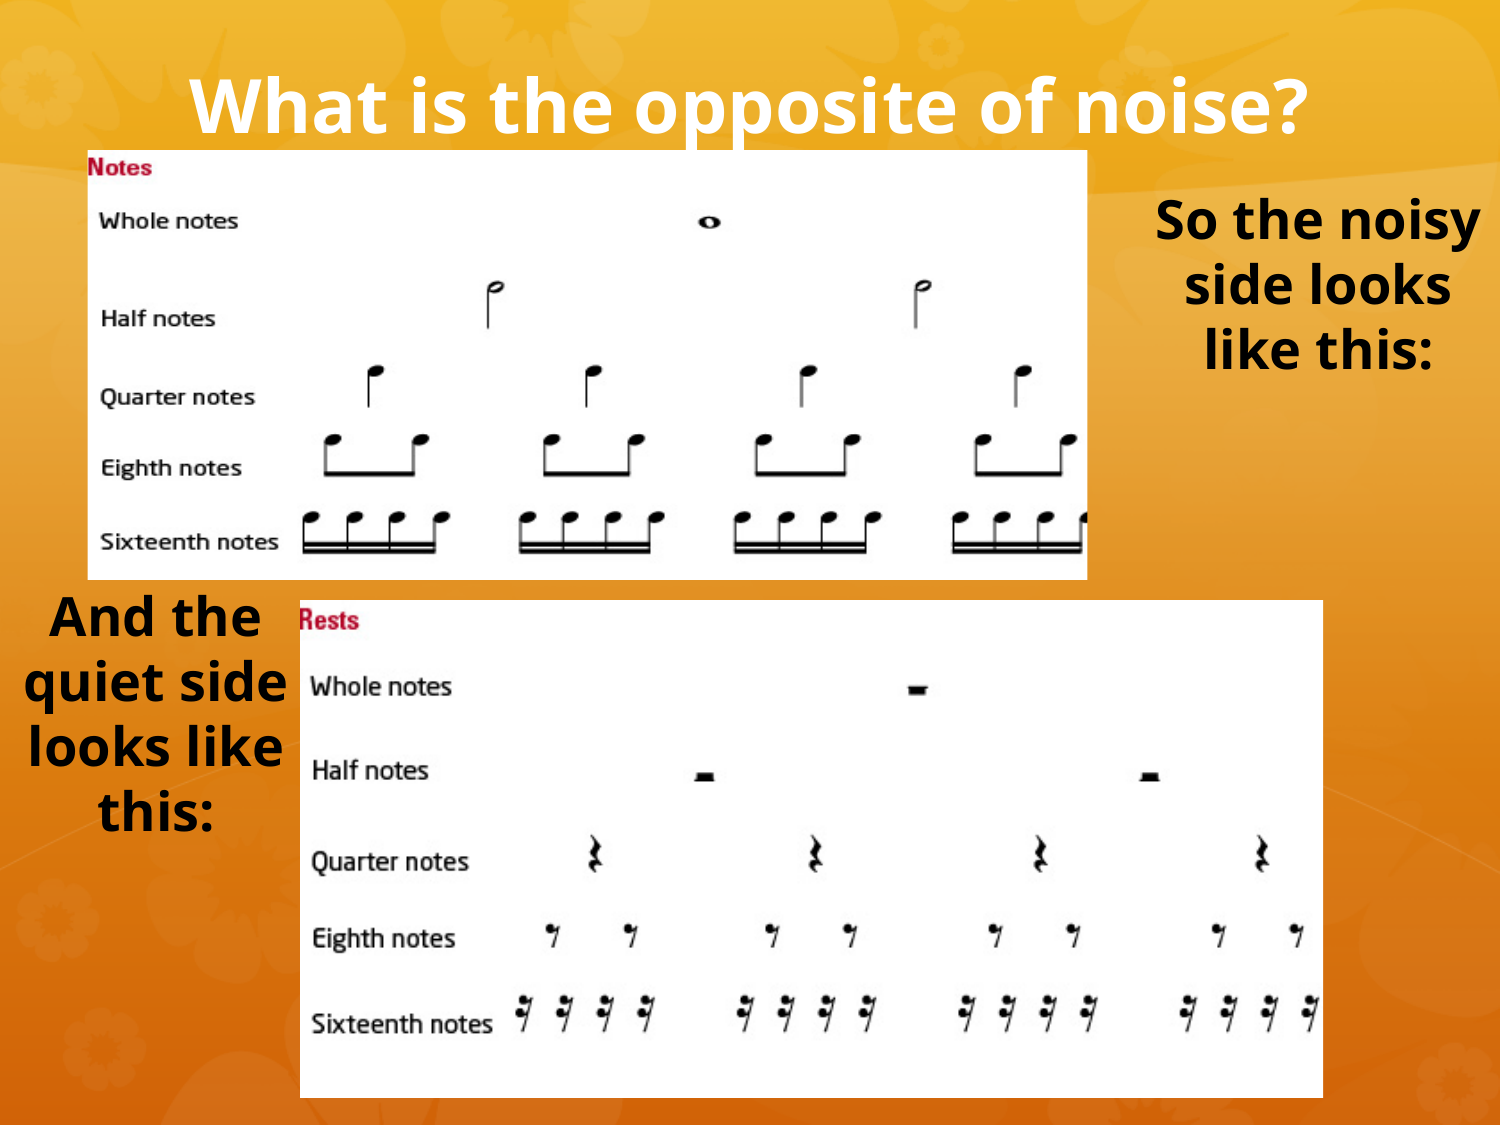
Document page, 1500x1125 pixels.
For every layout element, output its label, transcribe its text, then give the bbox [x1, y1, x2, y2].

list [299, 599, 1324, 1098]
list And the quiet side looks like this: [0, 587, 292, 850]
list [87, 149, 1088, 581]
list So the noisy side looks like this: [1137, 162, 1500, 388]
title What is the opposite of noise? [127, 14, 1372, 203]
picture [0, 0, 1500, 1125]
